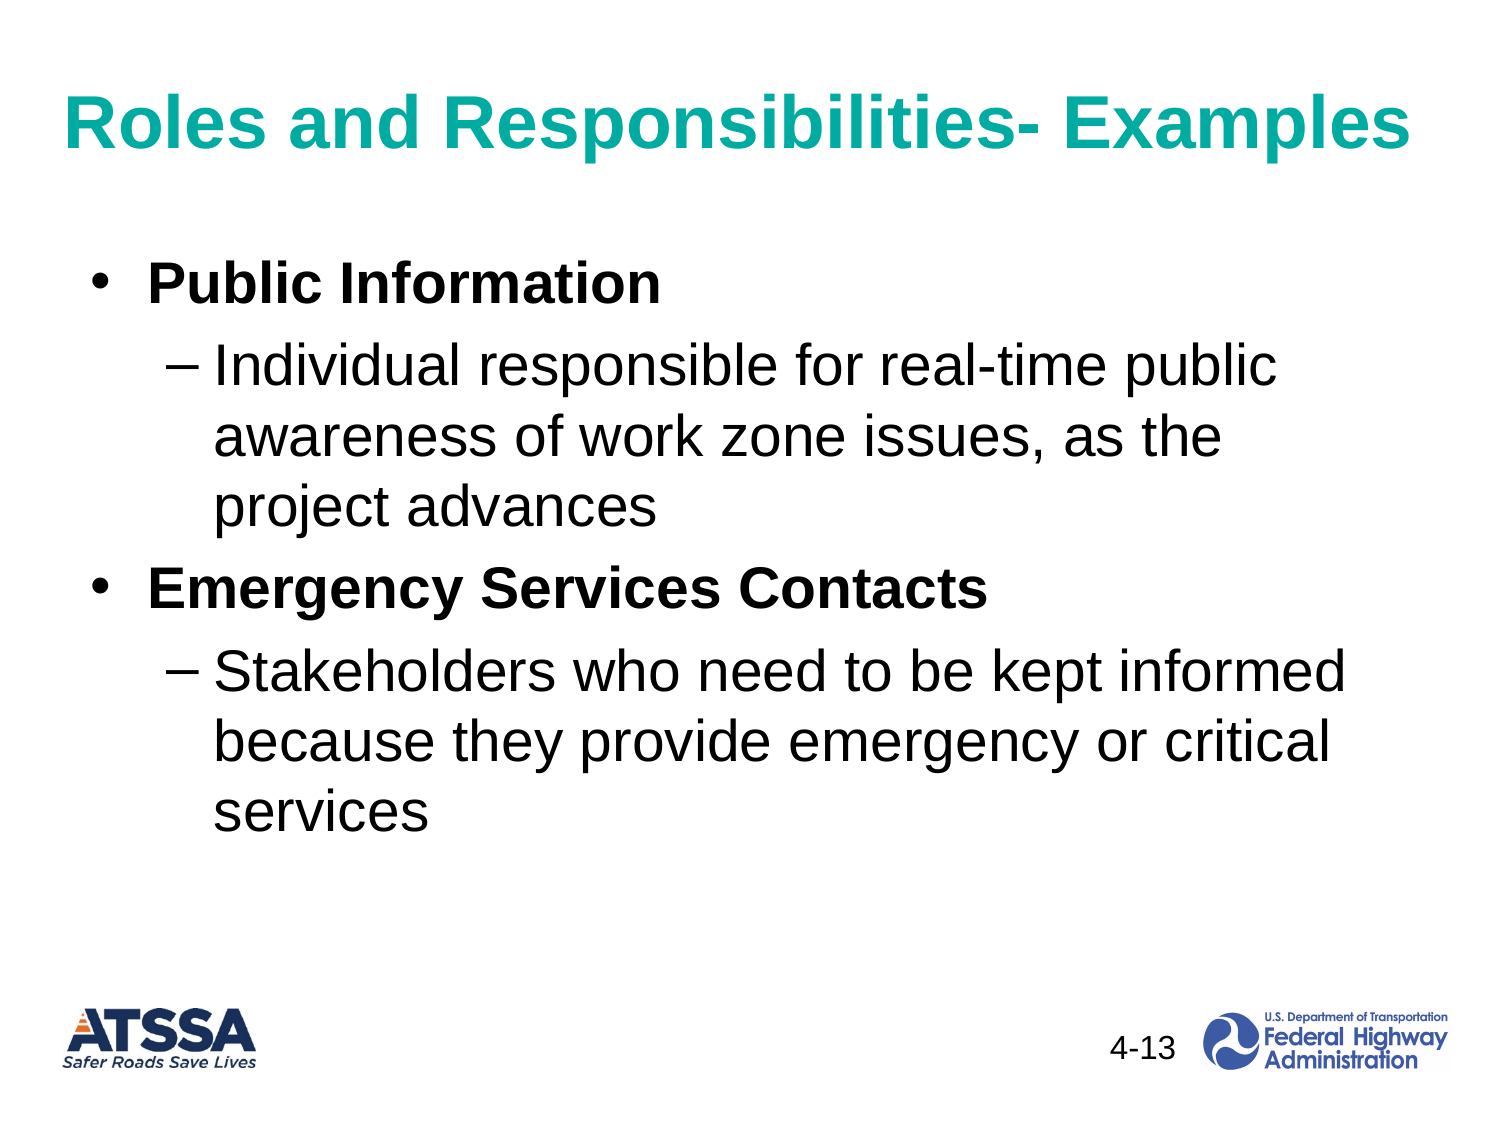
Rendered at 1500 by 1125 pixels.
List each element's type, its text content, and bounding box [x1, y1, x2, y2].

list Public Information Individual responsible for real-time public awareness of work zone issues, as the project advances Emergency Services Contacts Stakeholders who need to be kept informed because they provide emergency or critical services [75, 237, 1425, 854]
picture [62, 1008, 256, 1068]
title Roles and Responsibilities- Examples [48, 0, 1448, 238]
picture [1200, 1008, 1450, 1072]
